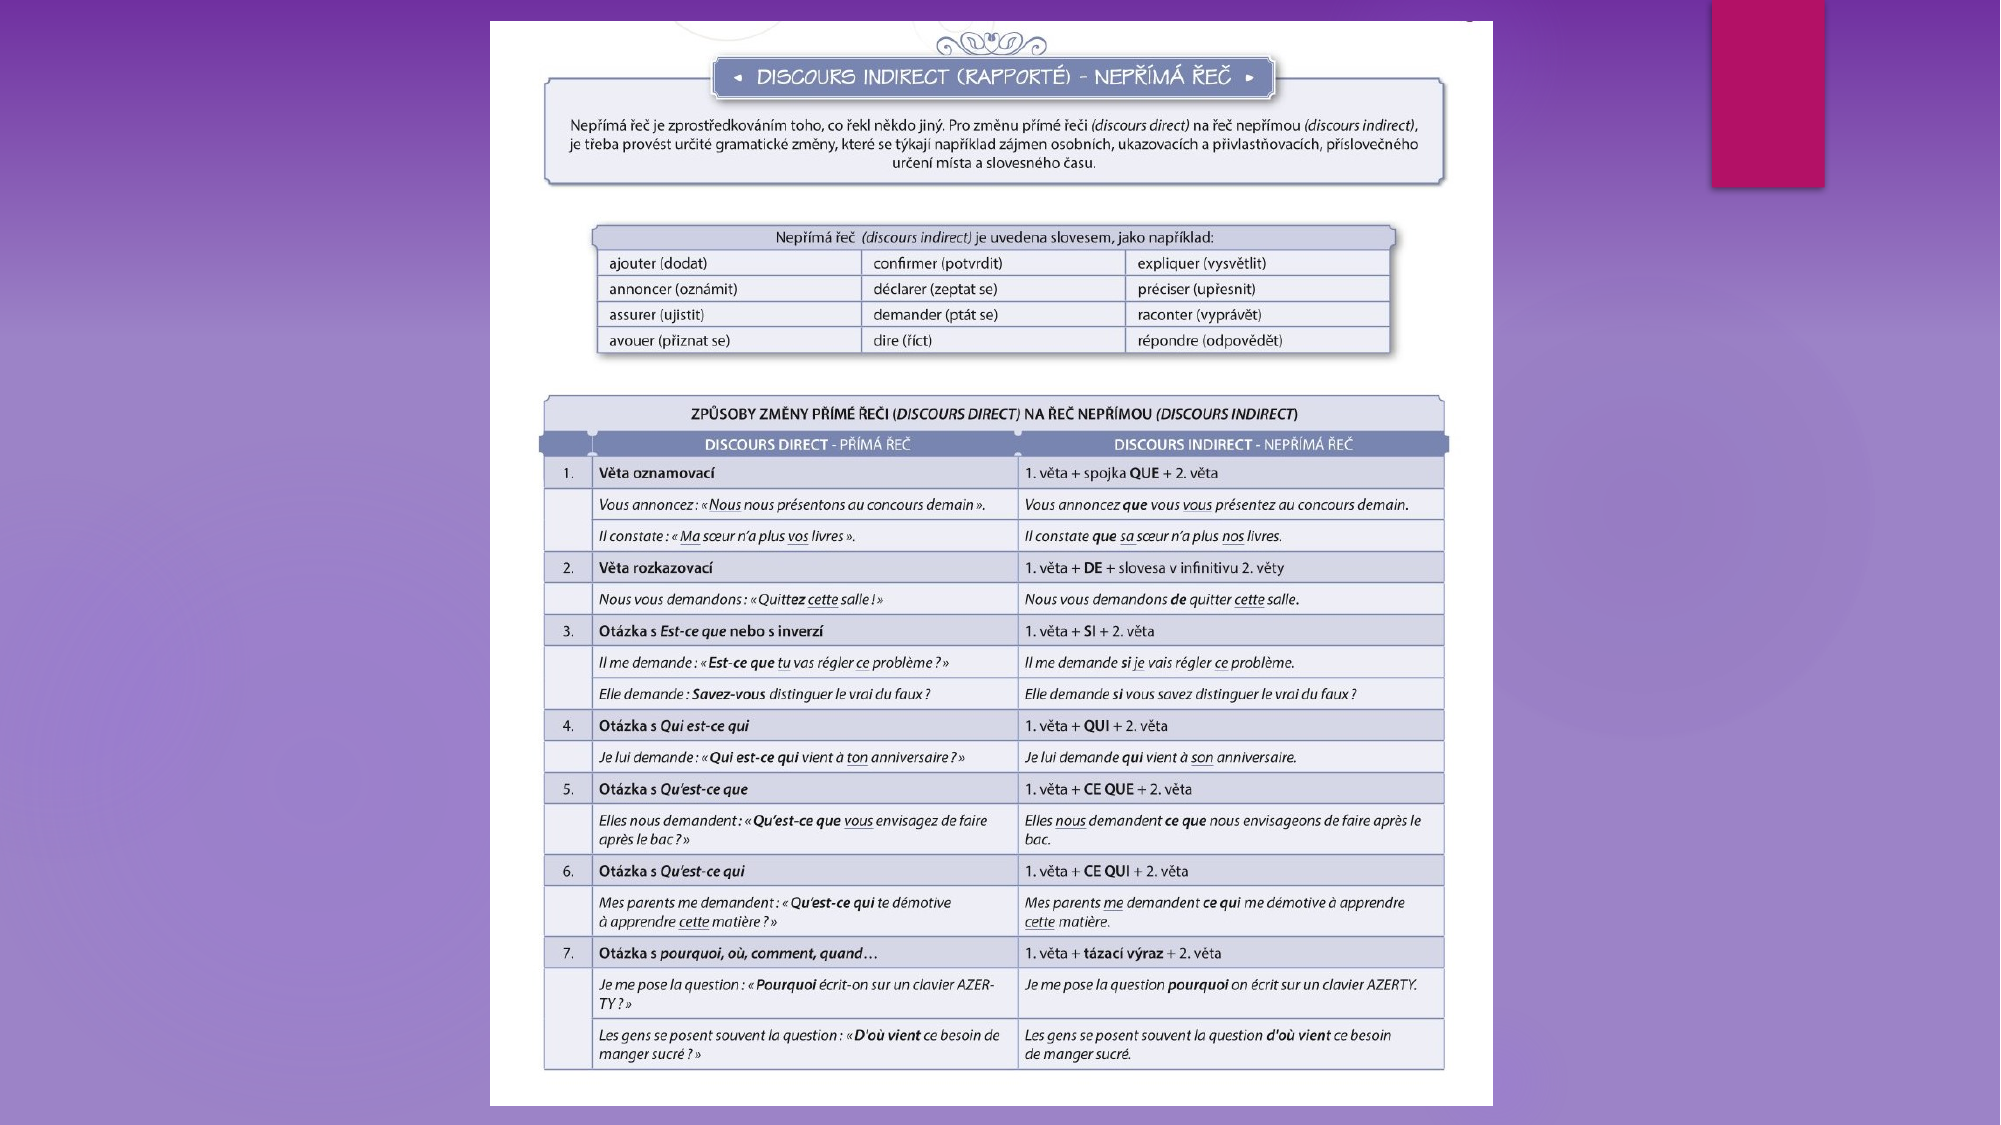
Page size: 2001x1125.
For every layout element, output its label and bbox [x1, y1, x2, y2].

picture [0, 0, 1576, 1125]
